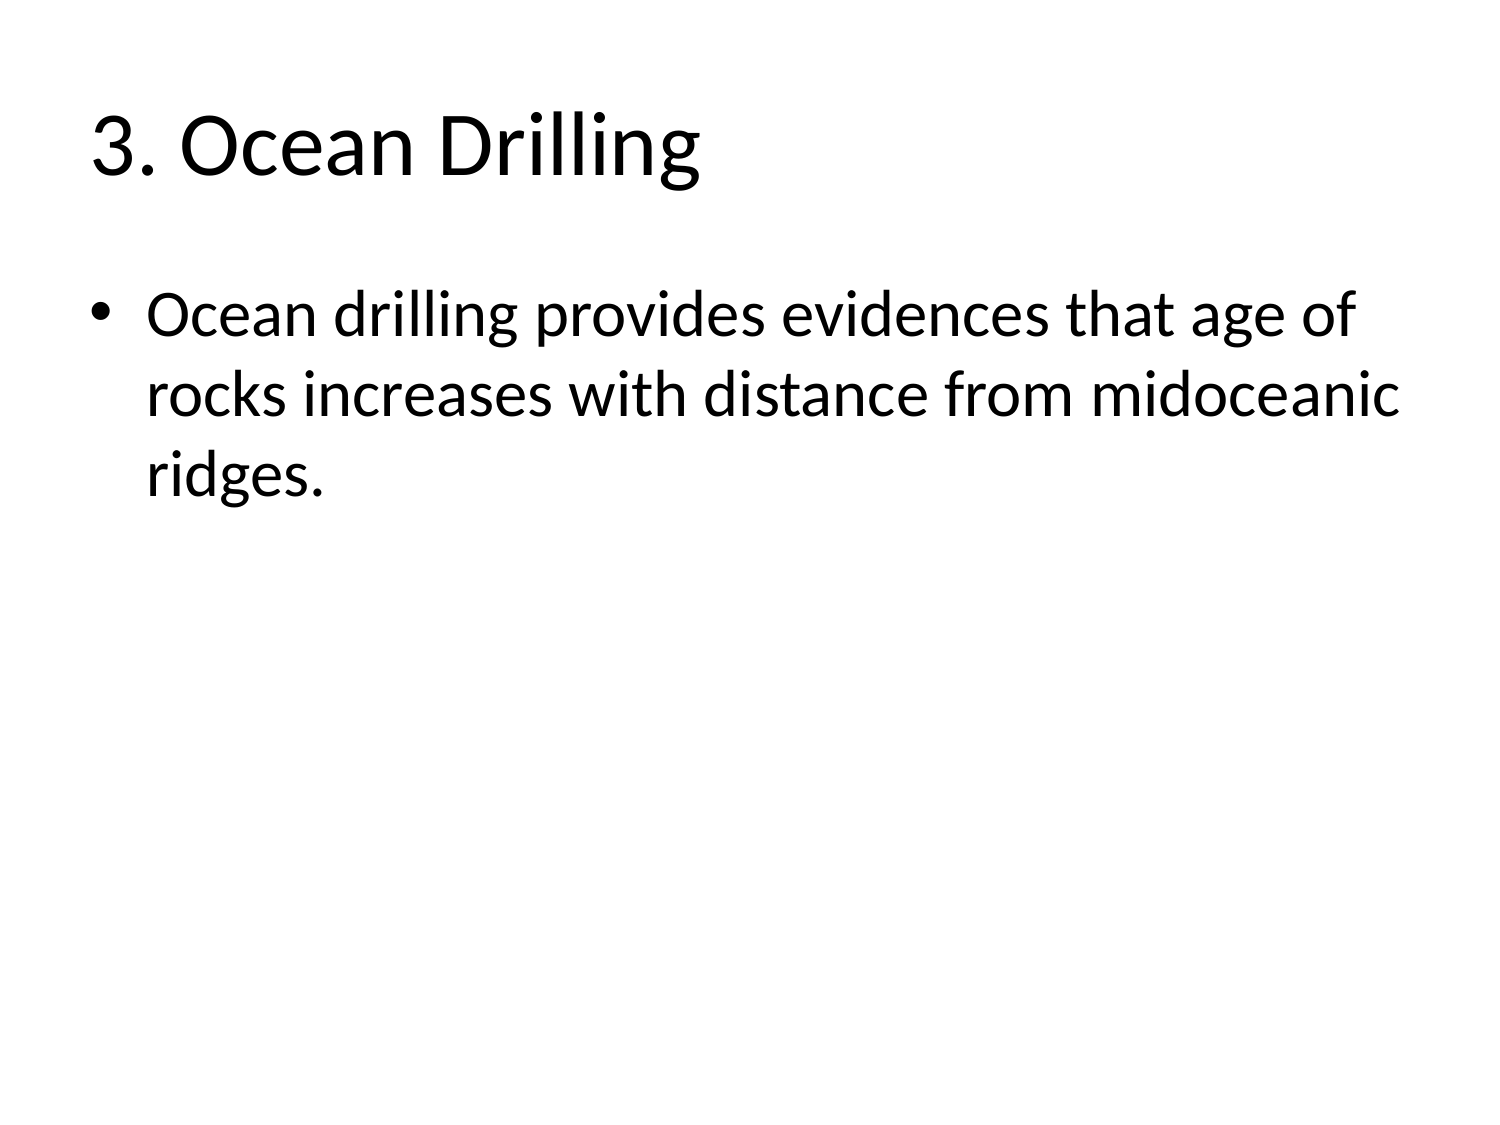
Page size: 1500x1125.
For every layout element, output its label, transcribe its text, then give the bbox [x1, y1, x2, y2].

text_box Ocean drilling provides evidences that age of rocks increases with distance from midoceanic ridges. [75, 262, 1425, 1005]
text_box 3. Ocean Drilling [75, 45, 1425, 233]
